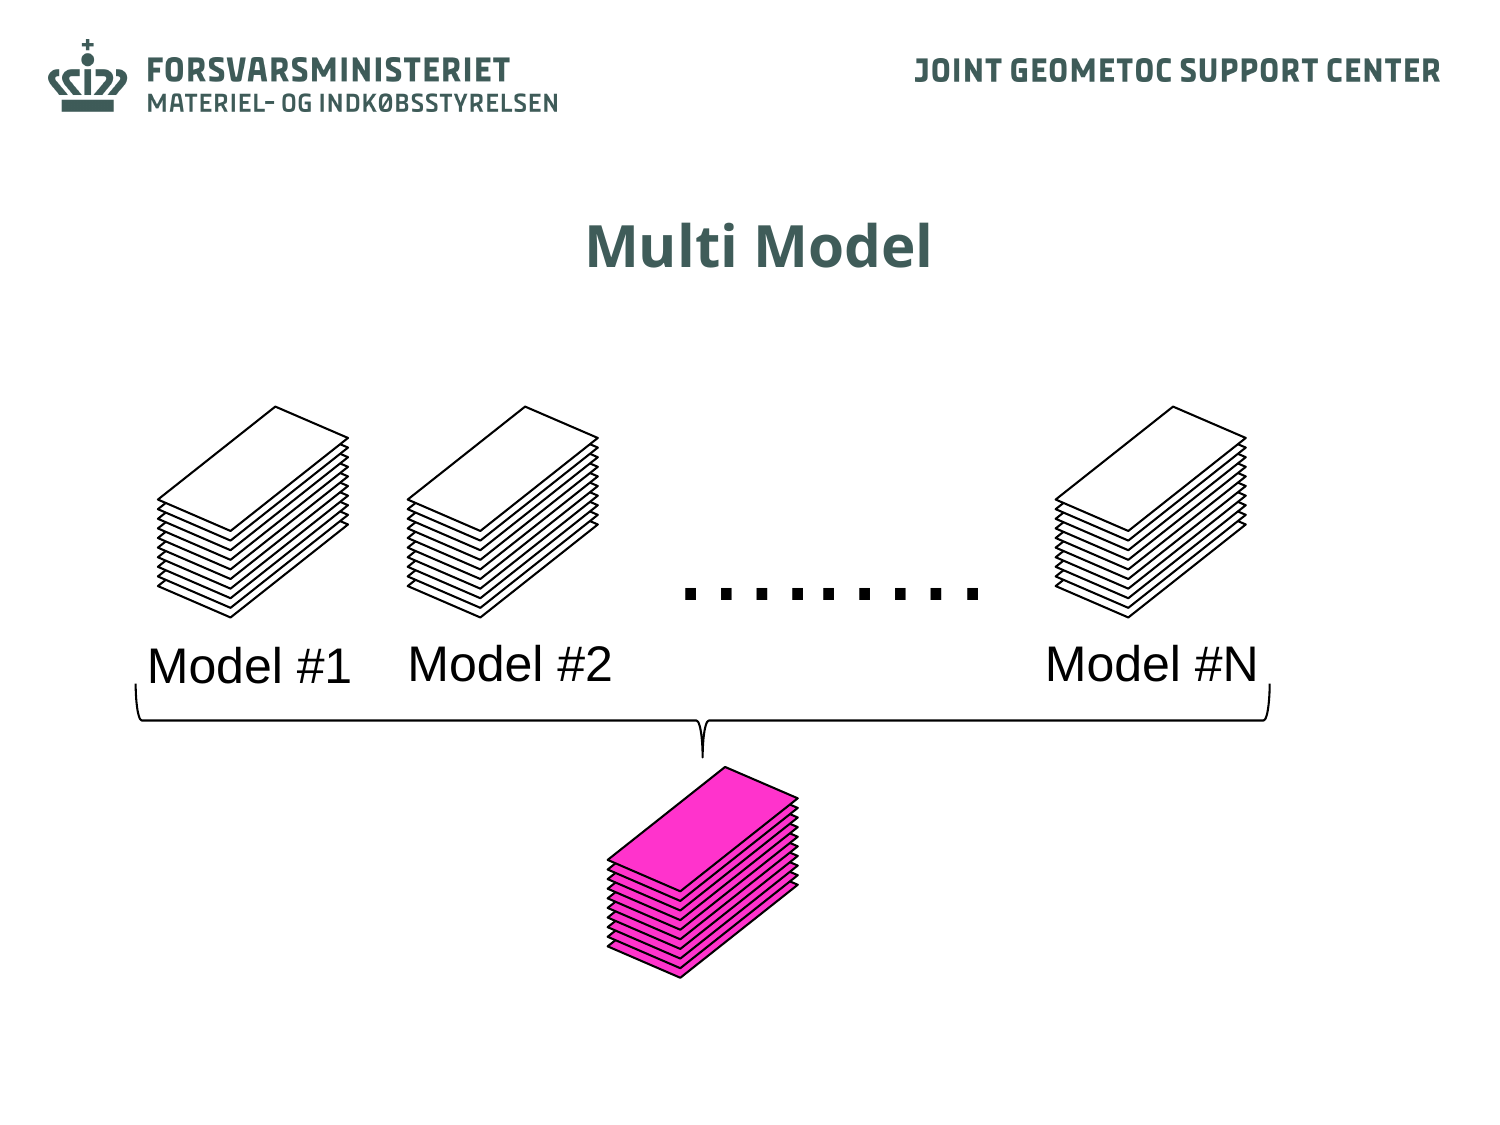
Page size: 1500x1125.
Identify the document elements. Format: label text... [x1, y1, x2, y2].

picture [48, 39, 557, 112]
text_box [1028, 433, 1276, 700]
text_box [137, 683, 1269, 758]
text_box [130, 433, 370, 702]
picture [915, 58, 1440, 82]
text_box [608, 794, 797, 951]
text_box …..…. [655, 480, 1023, 630]
text_box Multi Model [112, 202, 1406, 287]
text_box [391, 433, 630, 700]
